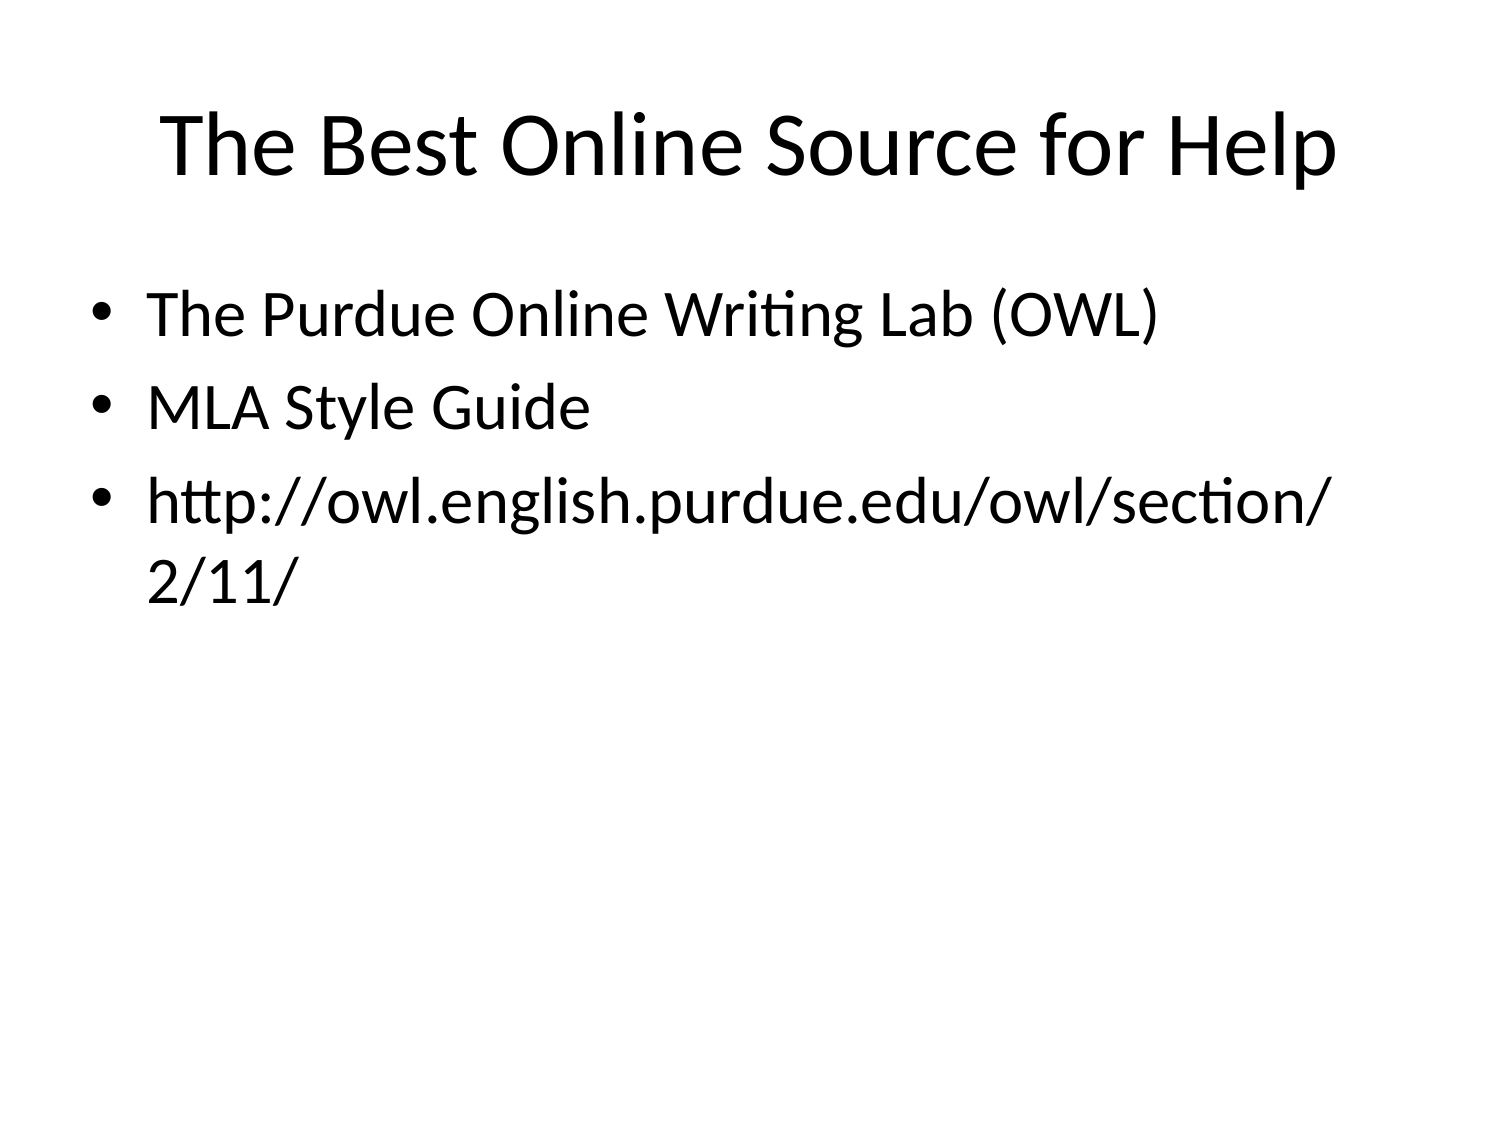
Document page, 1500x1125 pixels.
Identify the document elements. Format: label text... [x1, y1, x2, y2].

title The Best Online Source for Help [75, 45, 1425, 233]
list The Purdue Online Writing Lab (OWL) MLA Style Guide http://owl.english.purdue.edu/owl/section/2/11/ [75, 262, 1425, 1005]
